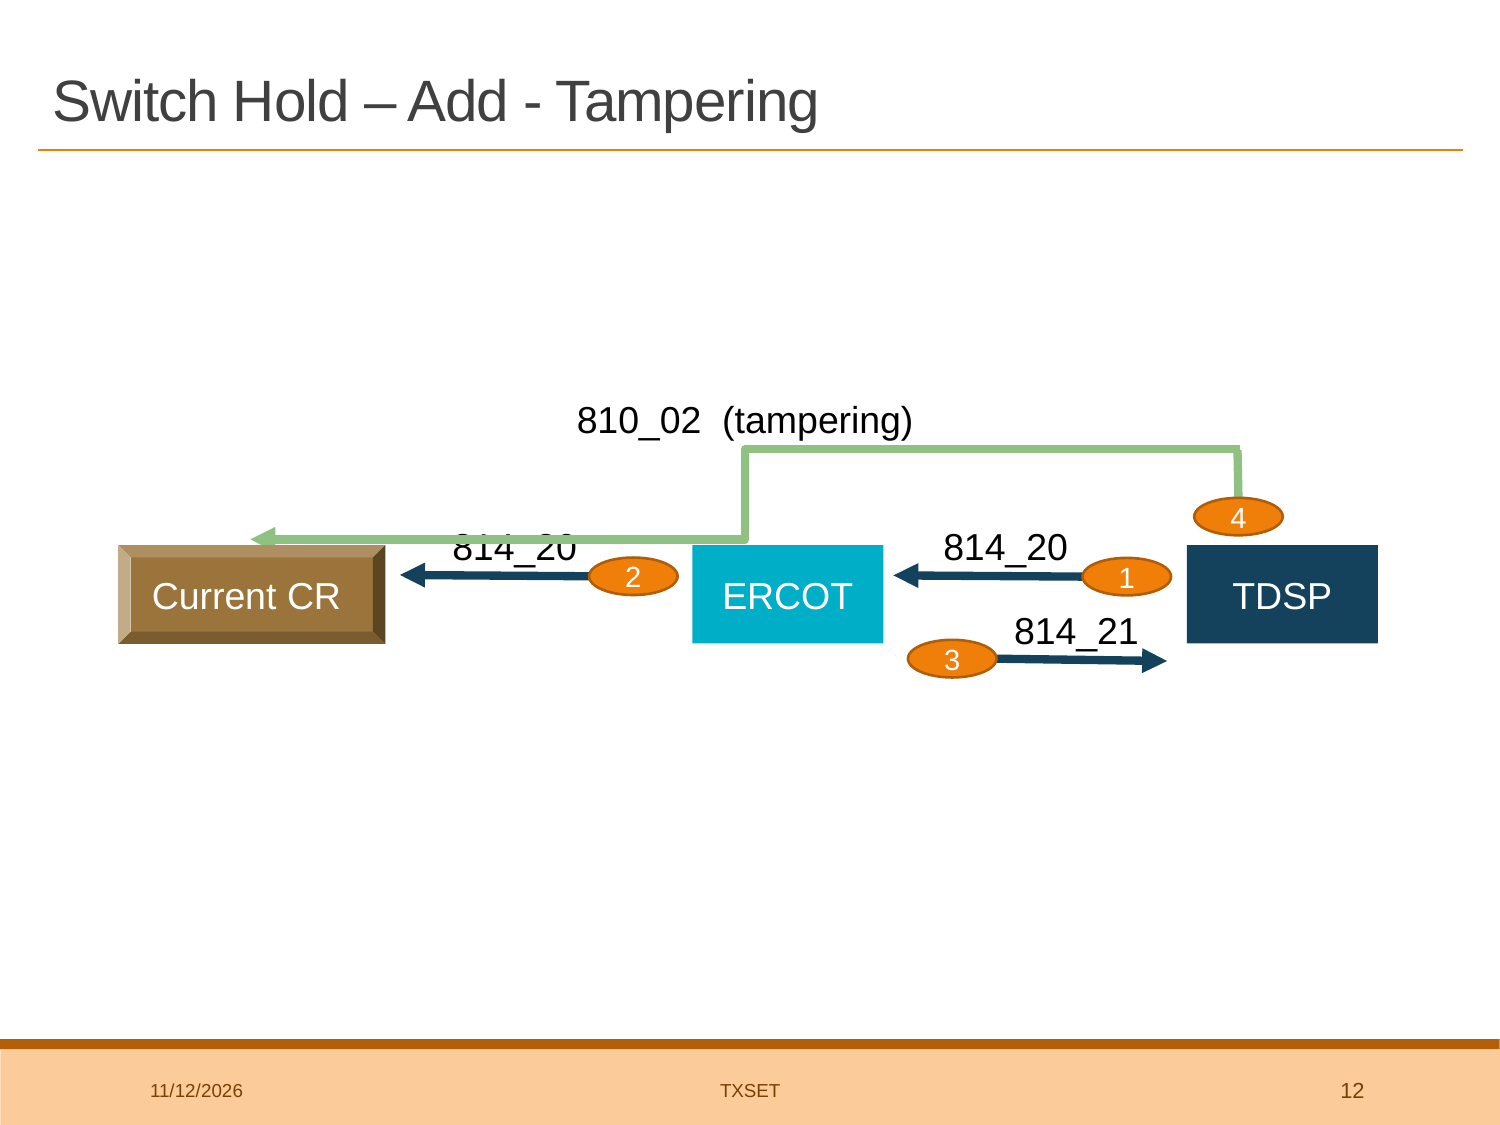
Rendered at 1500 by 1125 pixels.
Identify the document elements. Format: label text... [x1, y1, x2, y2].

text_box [907, 603, 1168, 679]
footer TxSET [453, 1059, 1047, 1120]
text_box TDSP [1186, 544, 1379, 645]
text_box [249, 388, 1284, 540]
title Switch Hold – Add - Tampering [37, 37, 1275, 141]
slide_number 12 [1218, 1059, 1380, 1120]
text_box ERCOT [691, 548, 885, 645]
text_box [399, 548, 679, 596]
text_box What transaction does the TDSP receive when an 814_01 or 814_16 is initiated? 867_04 814_03 867_03 814_04 [121, 546, 381, 557]
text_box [892, 548, 1172, 596]
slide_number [135, 1059, 440, 1120]
text_box Transaction Type [119, 546, 131, 643]
text_box Current CR [118, 545, 386, 644]
